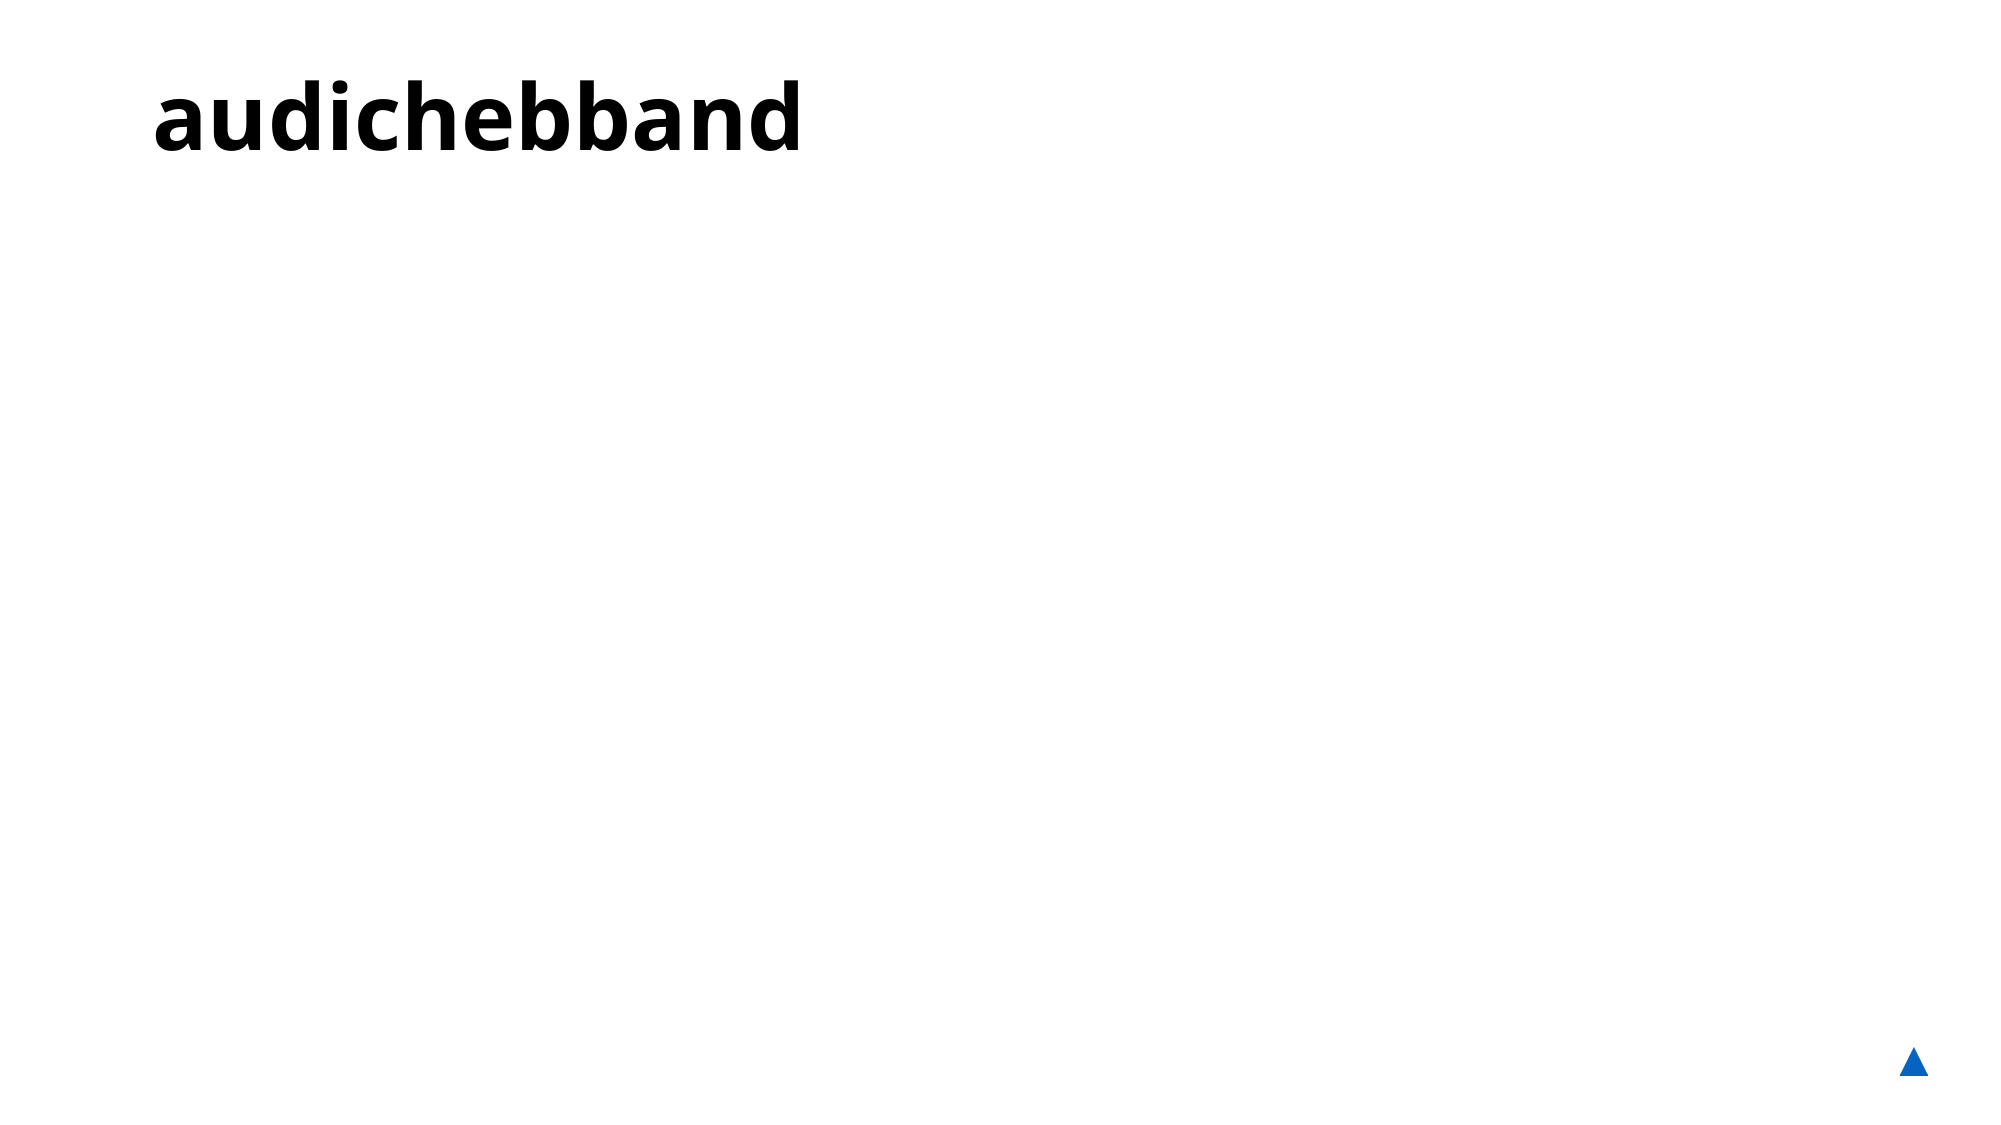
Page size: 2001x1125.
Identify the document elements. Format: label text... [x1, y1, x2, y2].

title audichebband [137, 59, 1863, 182]
text_box ▲ [1884, 1026, 1946, 1087]
